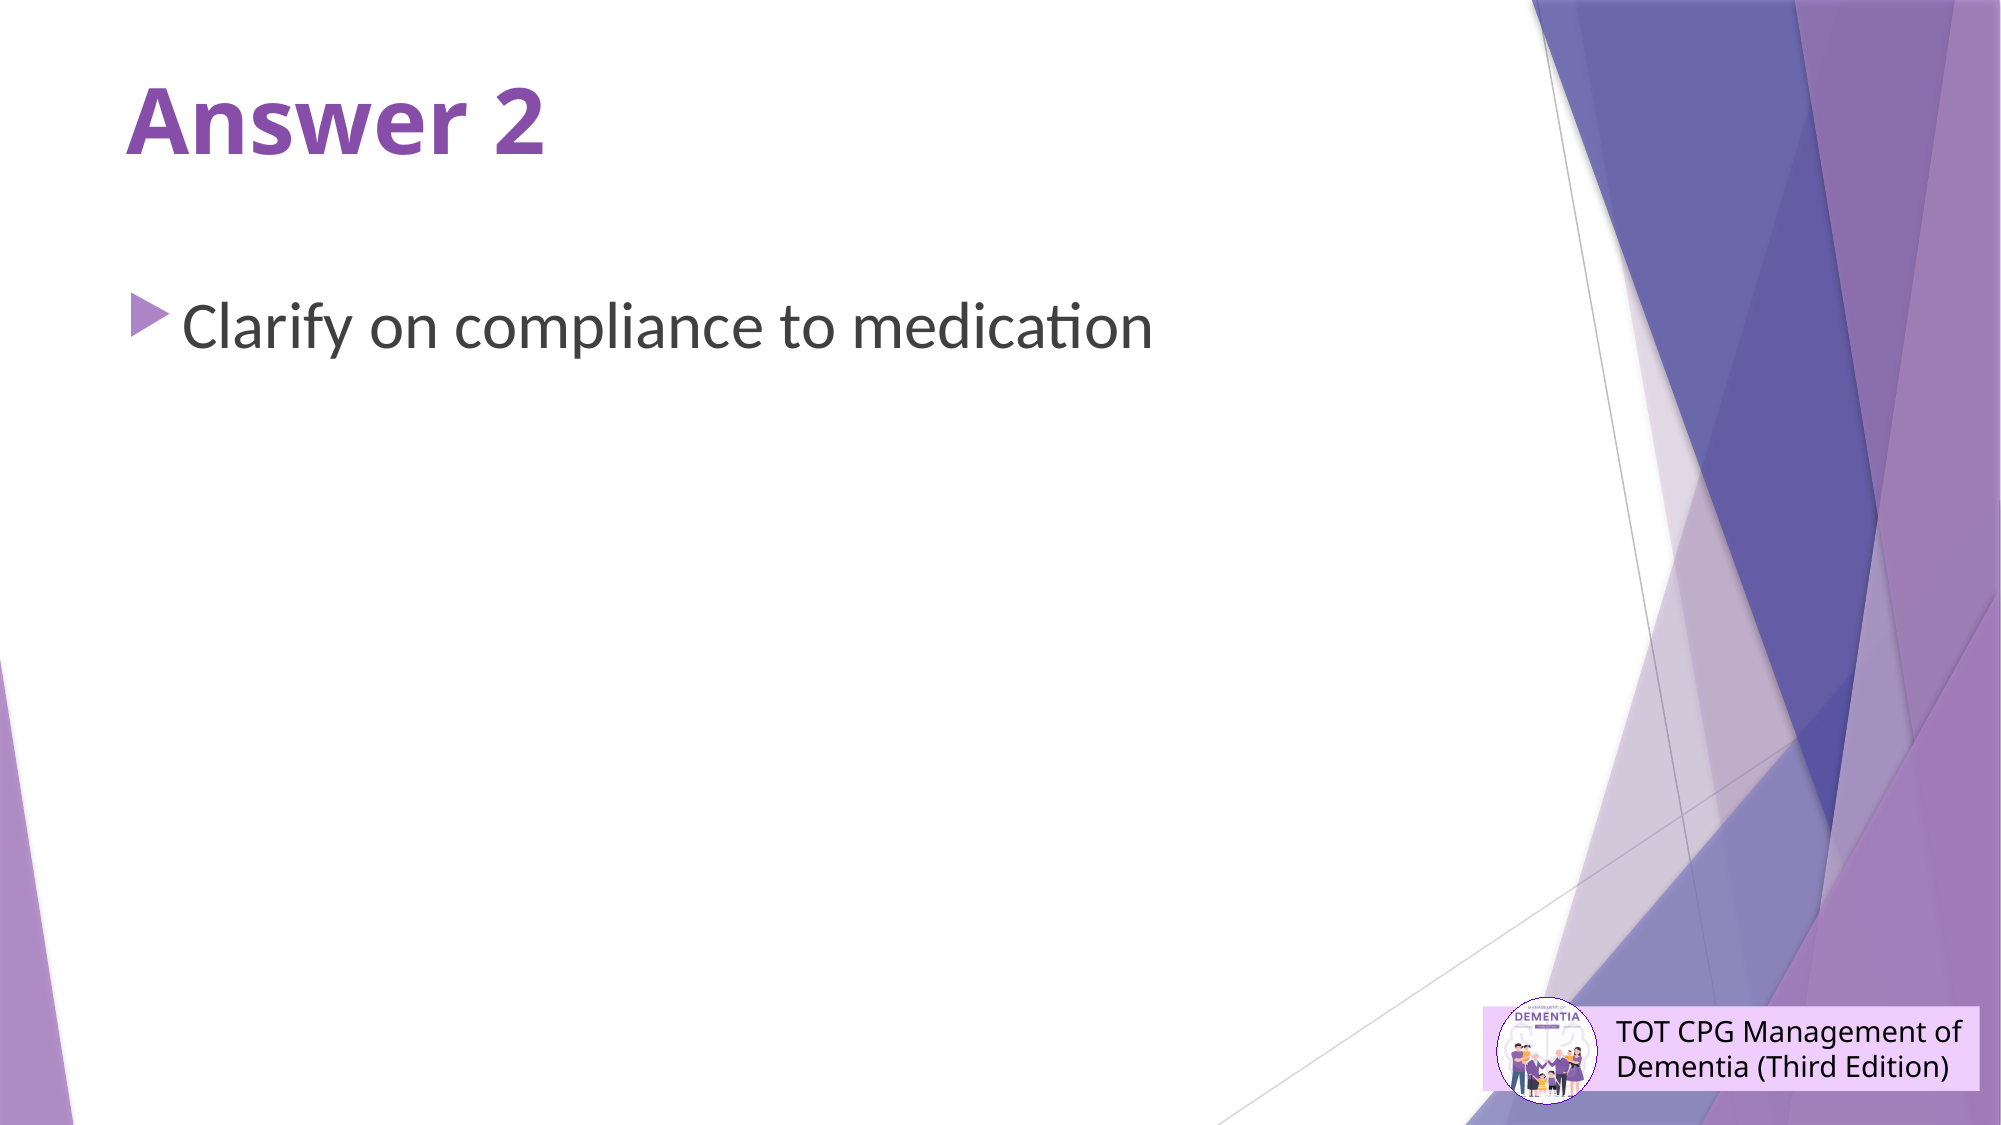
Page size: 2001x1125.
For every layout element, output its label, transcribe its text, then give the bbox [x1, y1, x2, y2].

title Answer 2 [111, 55, 1522, 265]
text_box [1482, 996, 1981, 1105]
list Clarify on compliance to medication [111, 273, 1647, 1070]
